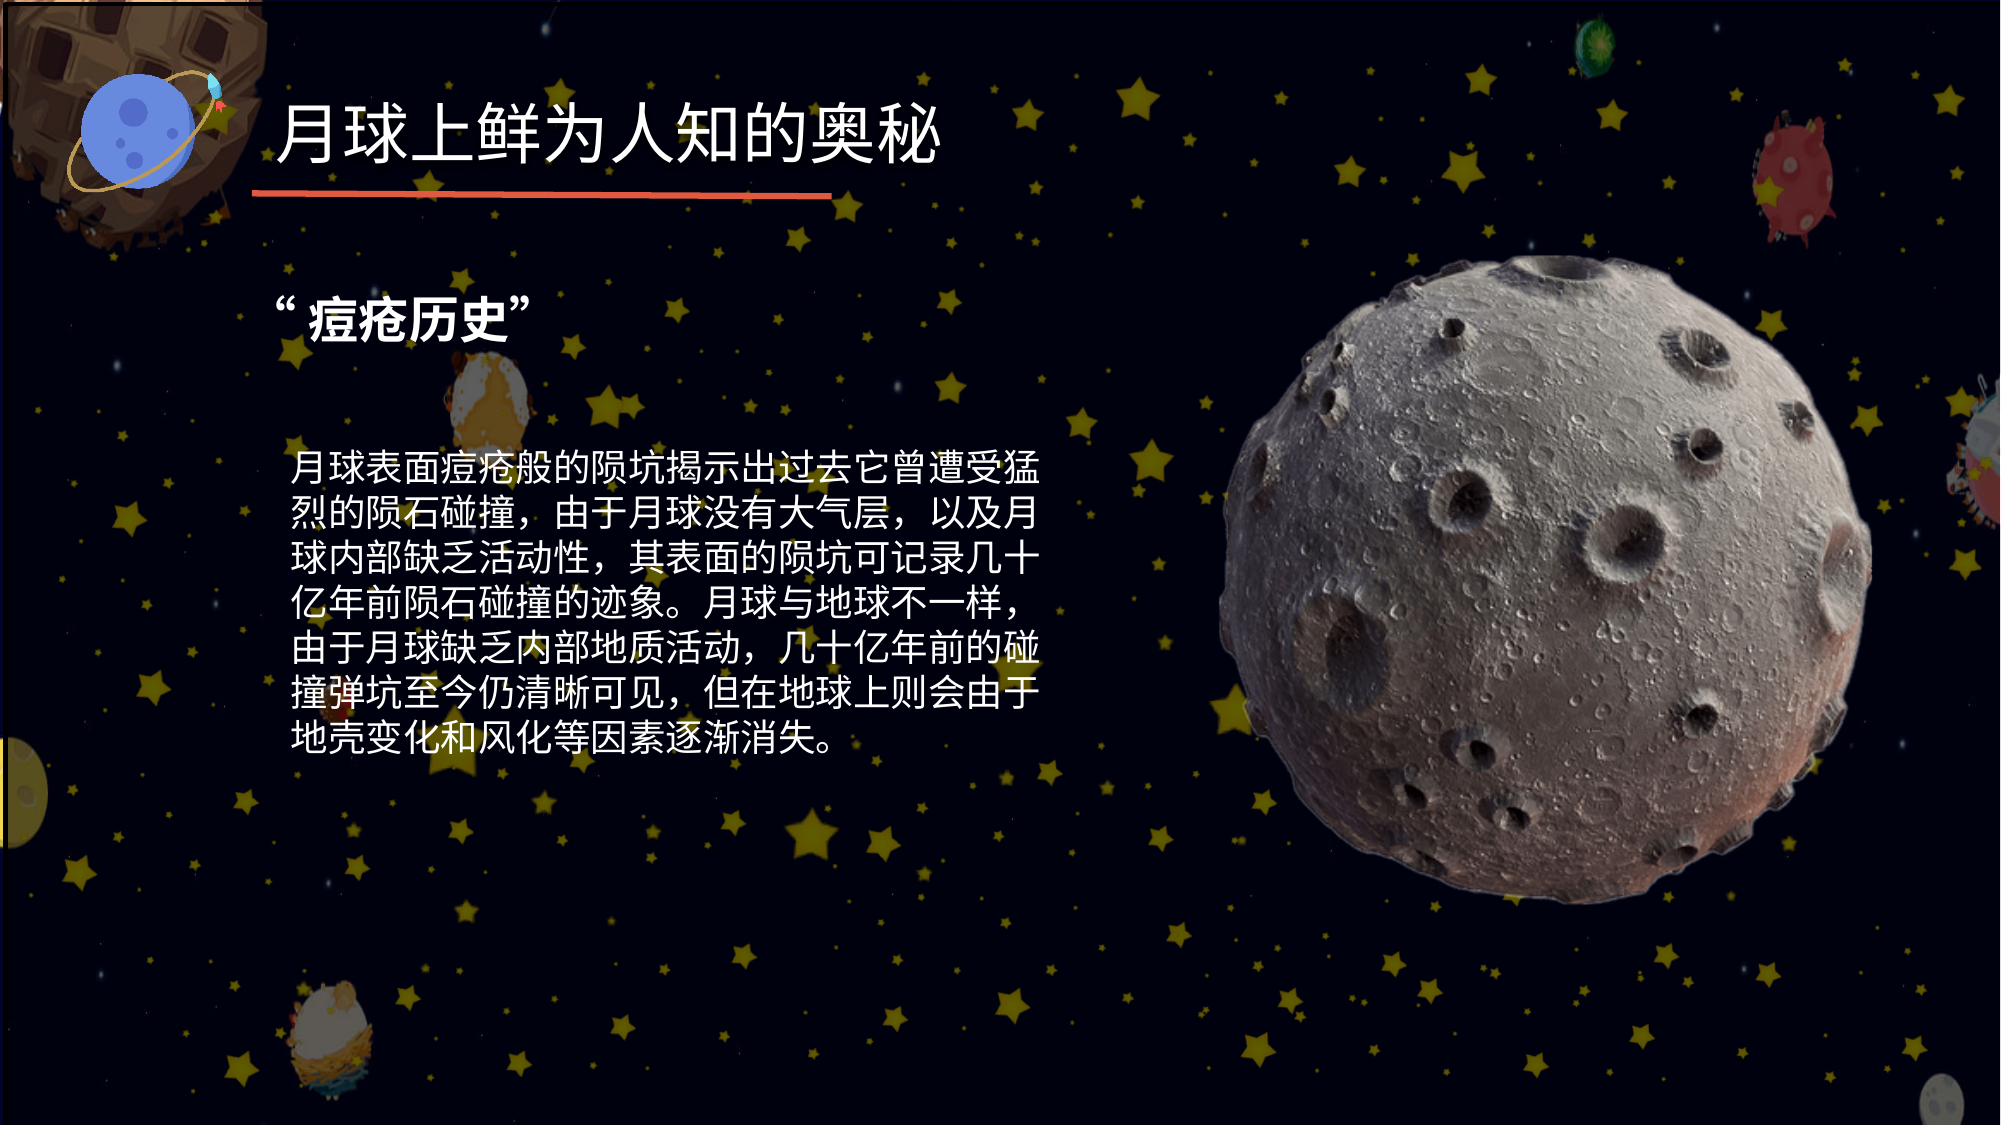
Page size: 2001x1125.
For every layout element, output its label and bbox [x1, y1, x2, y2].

text_box [3, 2, 2000, 13]
picture [0, 26, 277, 230]
picture [0, 0, 2001, 1125]
text_box [0, 16, 2000, 1117]
picture [1197, 107, 1884, 1022]
text_box [251, 193, 832, 197]
